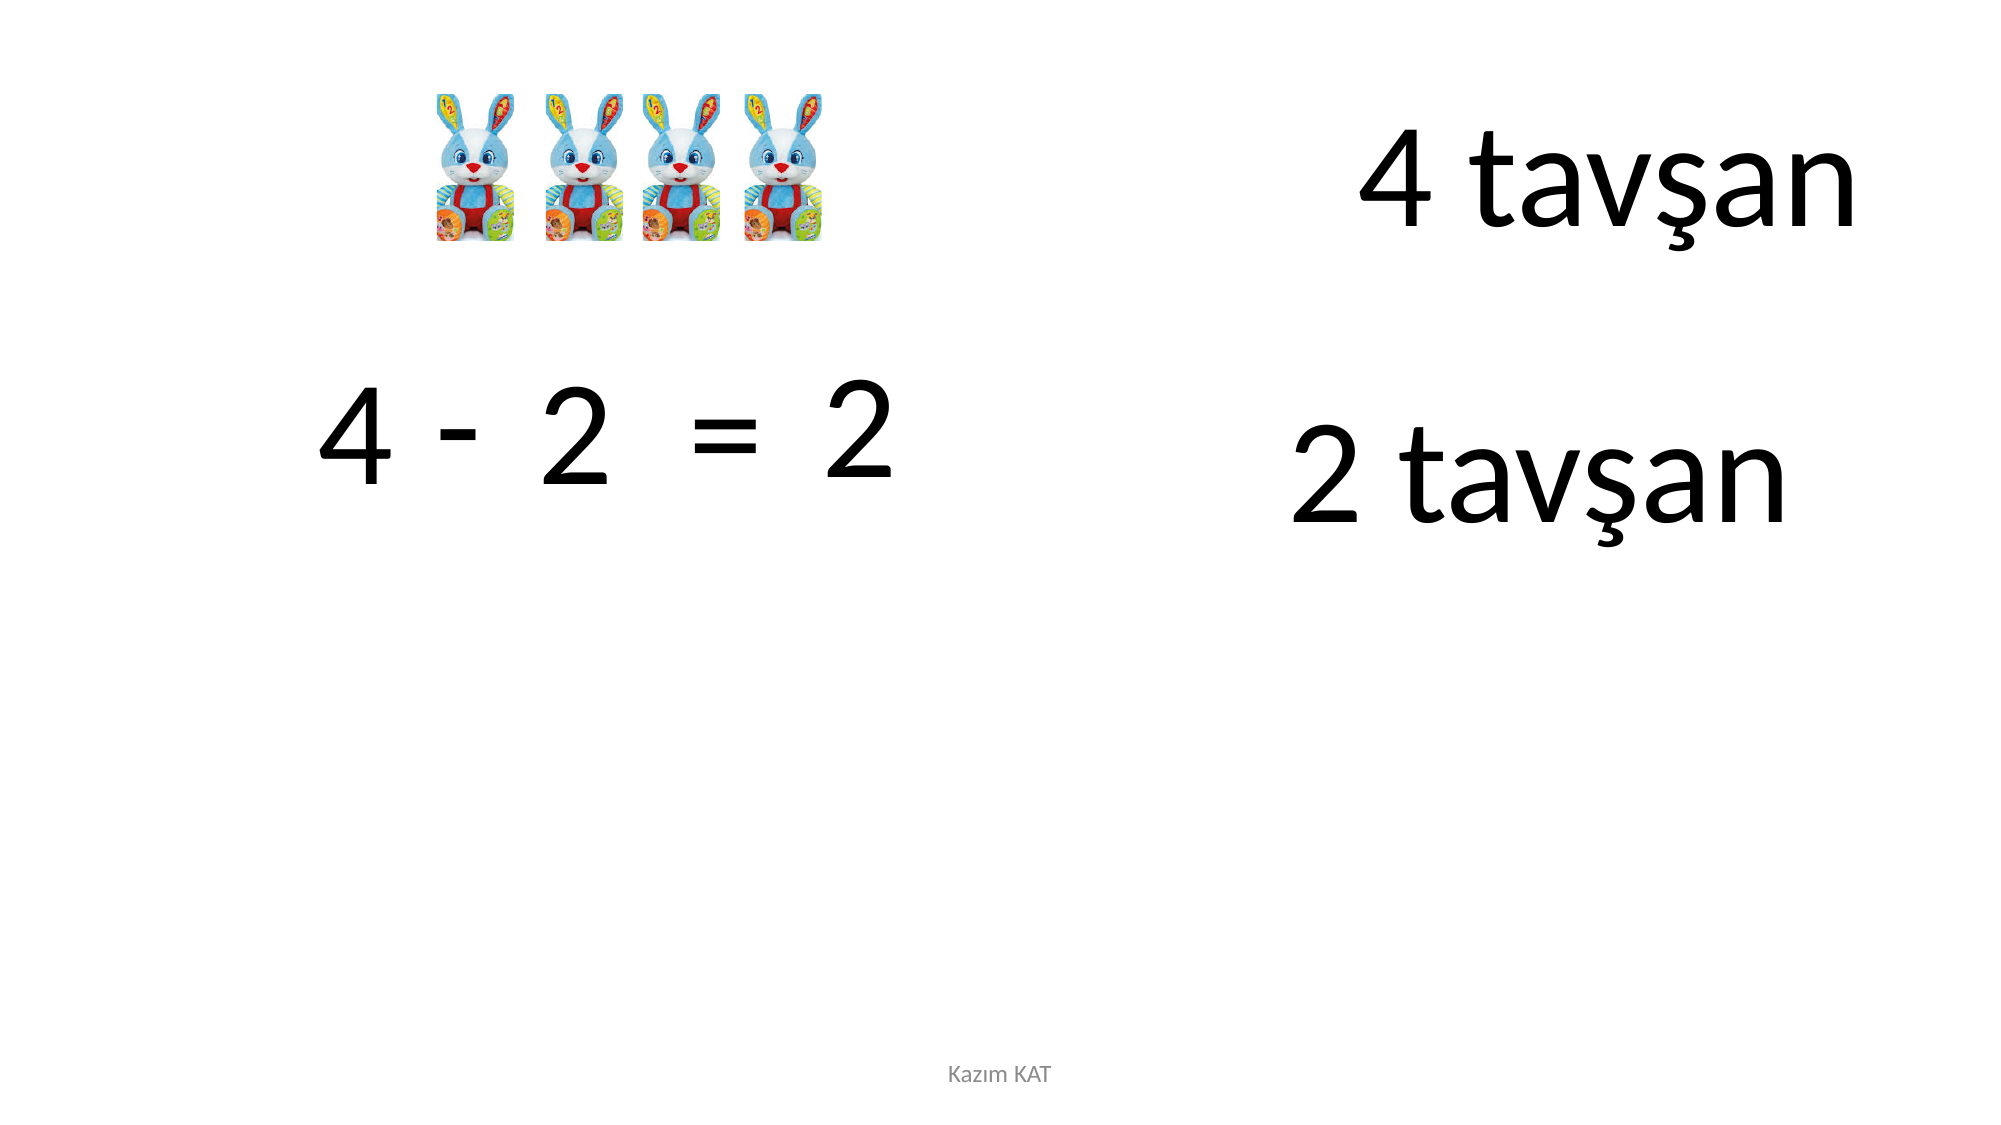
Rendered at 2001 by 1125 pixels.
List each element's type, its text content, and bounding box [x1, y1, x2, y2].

footer Kazım KAT [662, 1042, 1338, 1103]
text_box 4 [302, 326, 462, 522]
text_box 4 tavşan [1342, 69, 2000, 264]
picture [642, 94, 720, 241]
text_box 2 [806, 319, 901, 515]
text_box 2 tavşan [1272, 365, 1930, 561]
text_box - [420, 319, 530, 515]
text_box = [674, 326, 784, 522]
picture [744, 94, 822, 241]
text_box 2 [522, 326, 674, 522]
picture [545, 94, 623, 241]
picture [436, 94, 514, 241]
